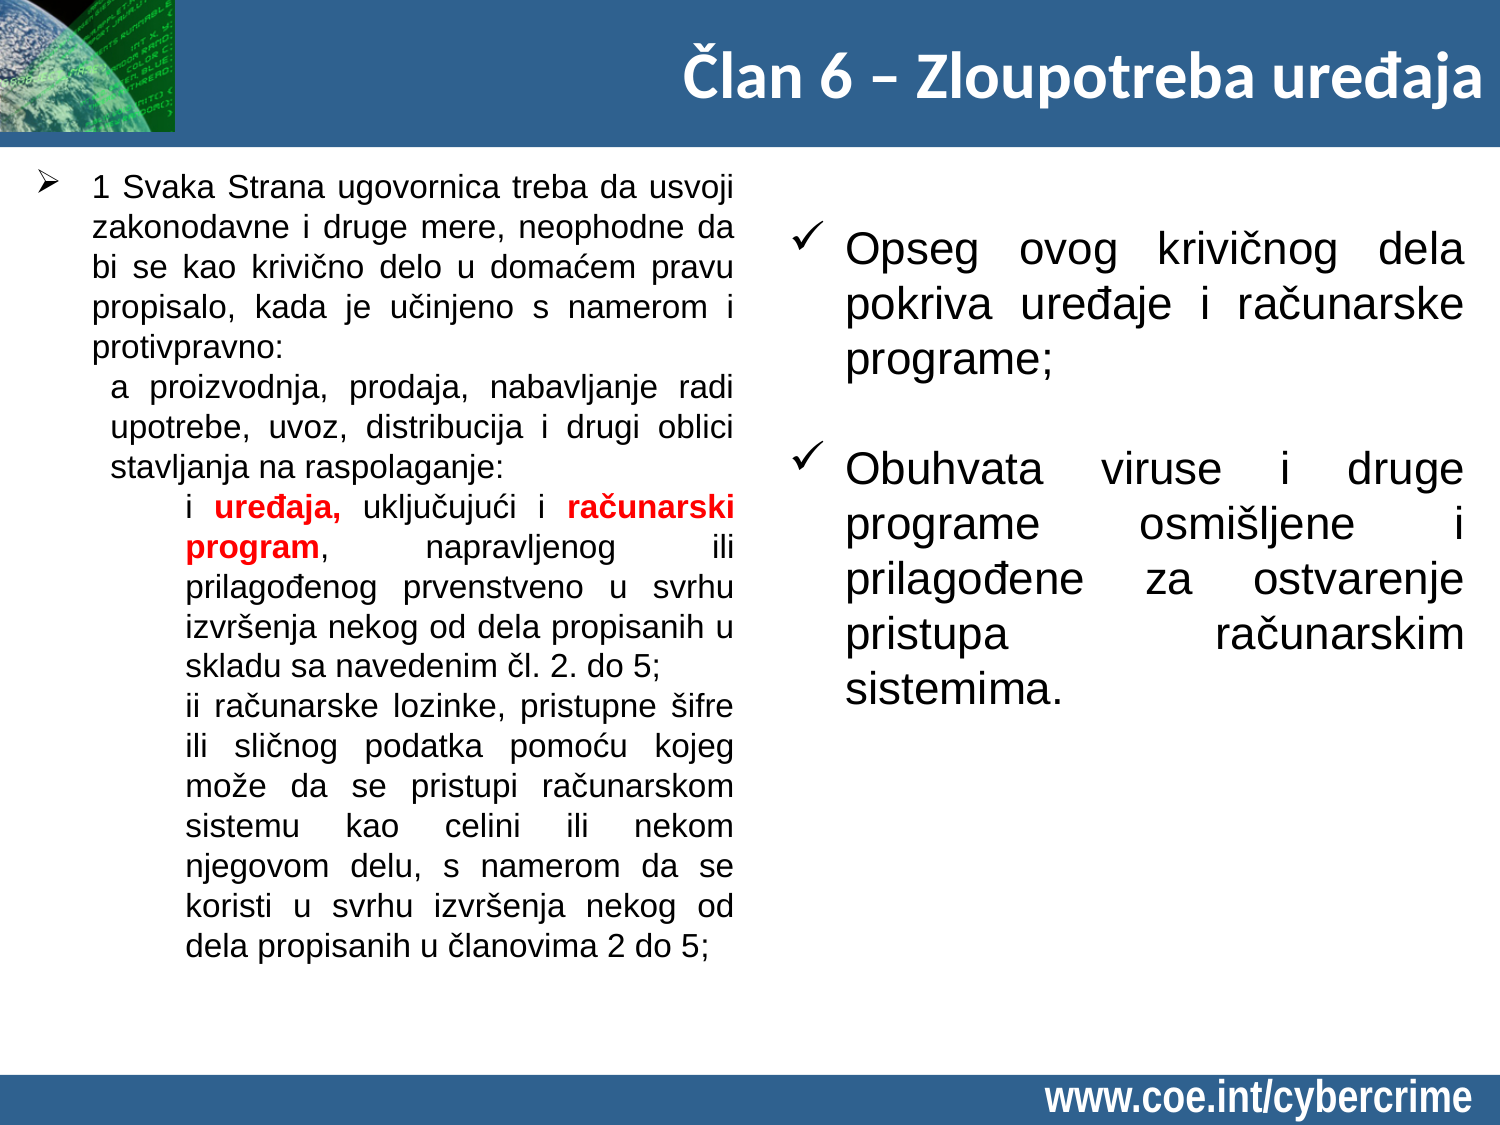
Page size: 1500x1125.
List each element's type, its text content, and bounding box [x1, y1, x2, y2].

text_box Član 6 – Zloupotreba uređaja [0, 0, 1500, 149]
text_box Opseg ovog krivičnog dela pokriva uređaje i računarske programe; Obuhvata viruse i druge programe osmišljene i prilagođene za ostvarenje pristupa računarskim sistemima. [774, 211, 1480, 721]
text_box 1 Svaka Strana ugovornica treba da usvoji zakonodavne i druge mere, neophodne da bi se kao krivično delo u domaćem pravu propisalo, kada je učinjeno s namerom i protivpravno: a proizvodnja, prodaja, nabavljanje radi upotrebe, uvoz, distribucija i drugi oblici stavljanja na raspolaganje: i uređaja, uključujući i računarski program, napravljenog ili prilagođenog prvenstveno u svrhu izvršenja nekog od dela propisanih u skladu sa navedenim čl. 2. do 5; ii računarske lozinke, pristupne šifre ili sličnog podatka pomoću kojeg može da se pristupi računarskom sistemu kao celini ili nekom njegovom delu, s namerom da se koristi u svrhu izvršenja nekog od dela propisanih u članovima 2 do 5; [20, 158, 750, 972]
text_box [0, 1073, 1030, 1125]
picture [0, 0, 175, 132]
text_box www.coe.int/cybercrime [1030, 1059, 1500, 1125]
